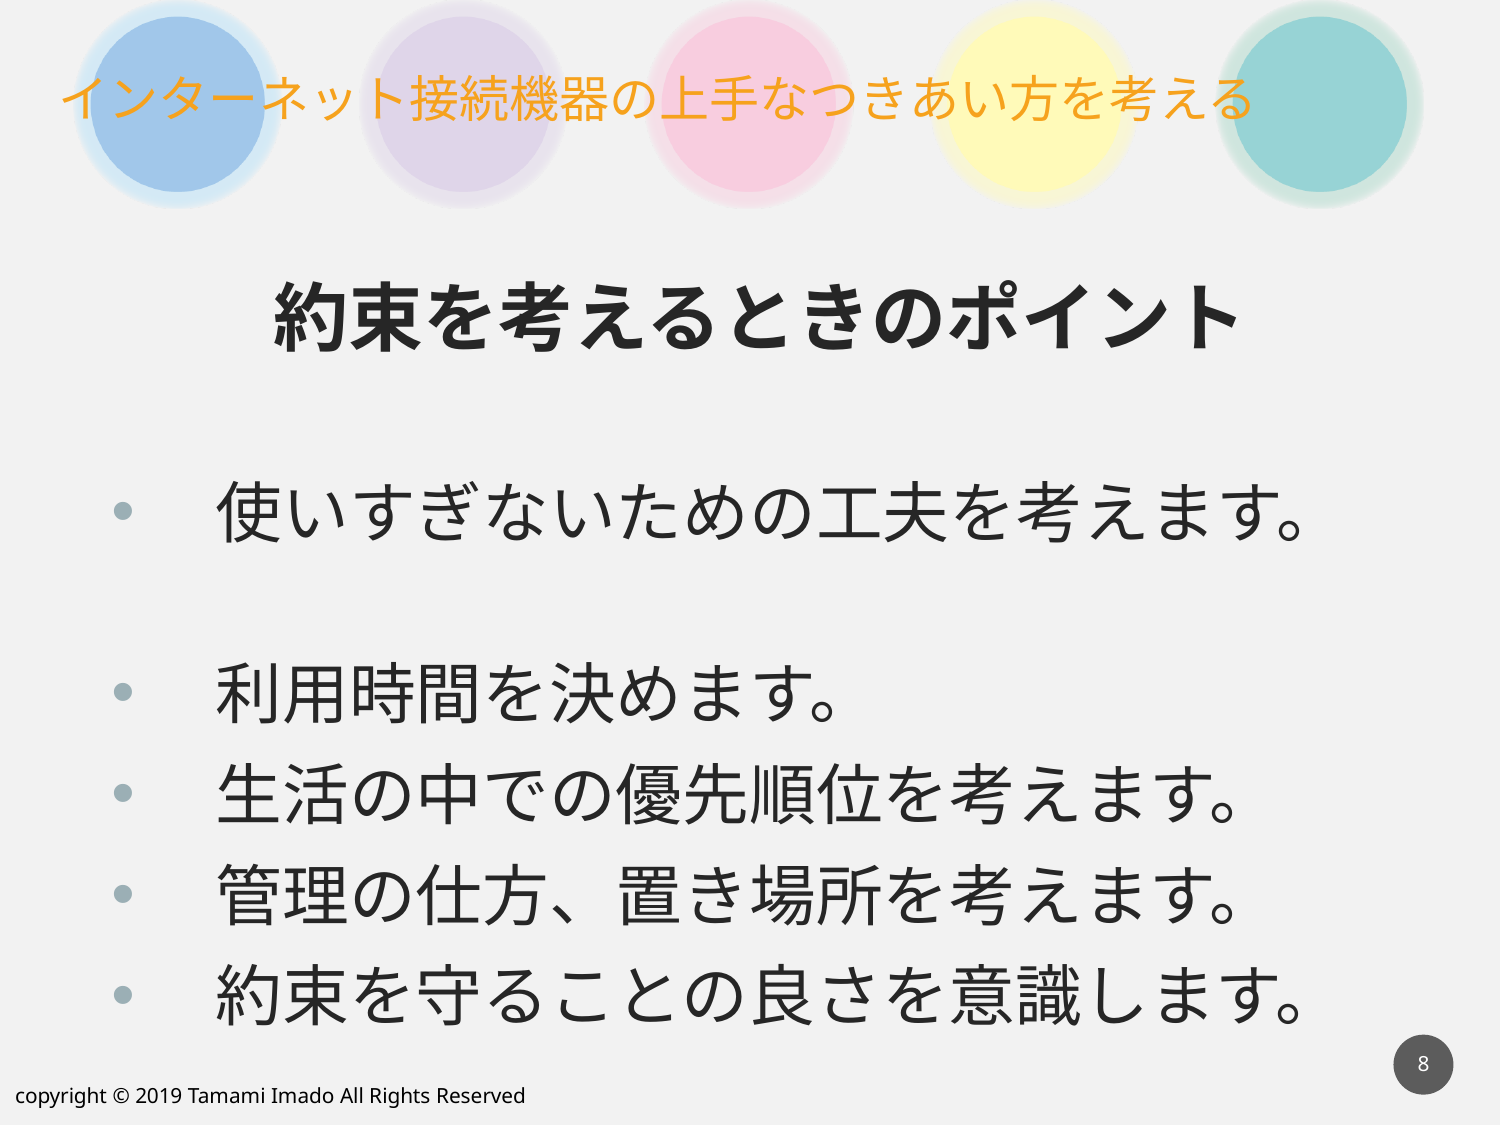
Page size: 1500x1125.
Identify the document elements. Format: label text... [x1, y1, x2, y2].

list 約束を考えるときのポイント 使いすぎないための工夫を考えます。 利用時間を決めます。 生活の中での優先順位を考えます。 管理の仕方、置き場所を考えます。 約束を守ることの良さを意識します。 [96, 262, 1424, 1065]
footer copyright © 2019 Tamami Imado All Rights Reserved [0, 1065, 1500, 1125]
slide_number 8 [1424, 1034, 1454, 1065]
picture [73, 0, 1424, 209]
